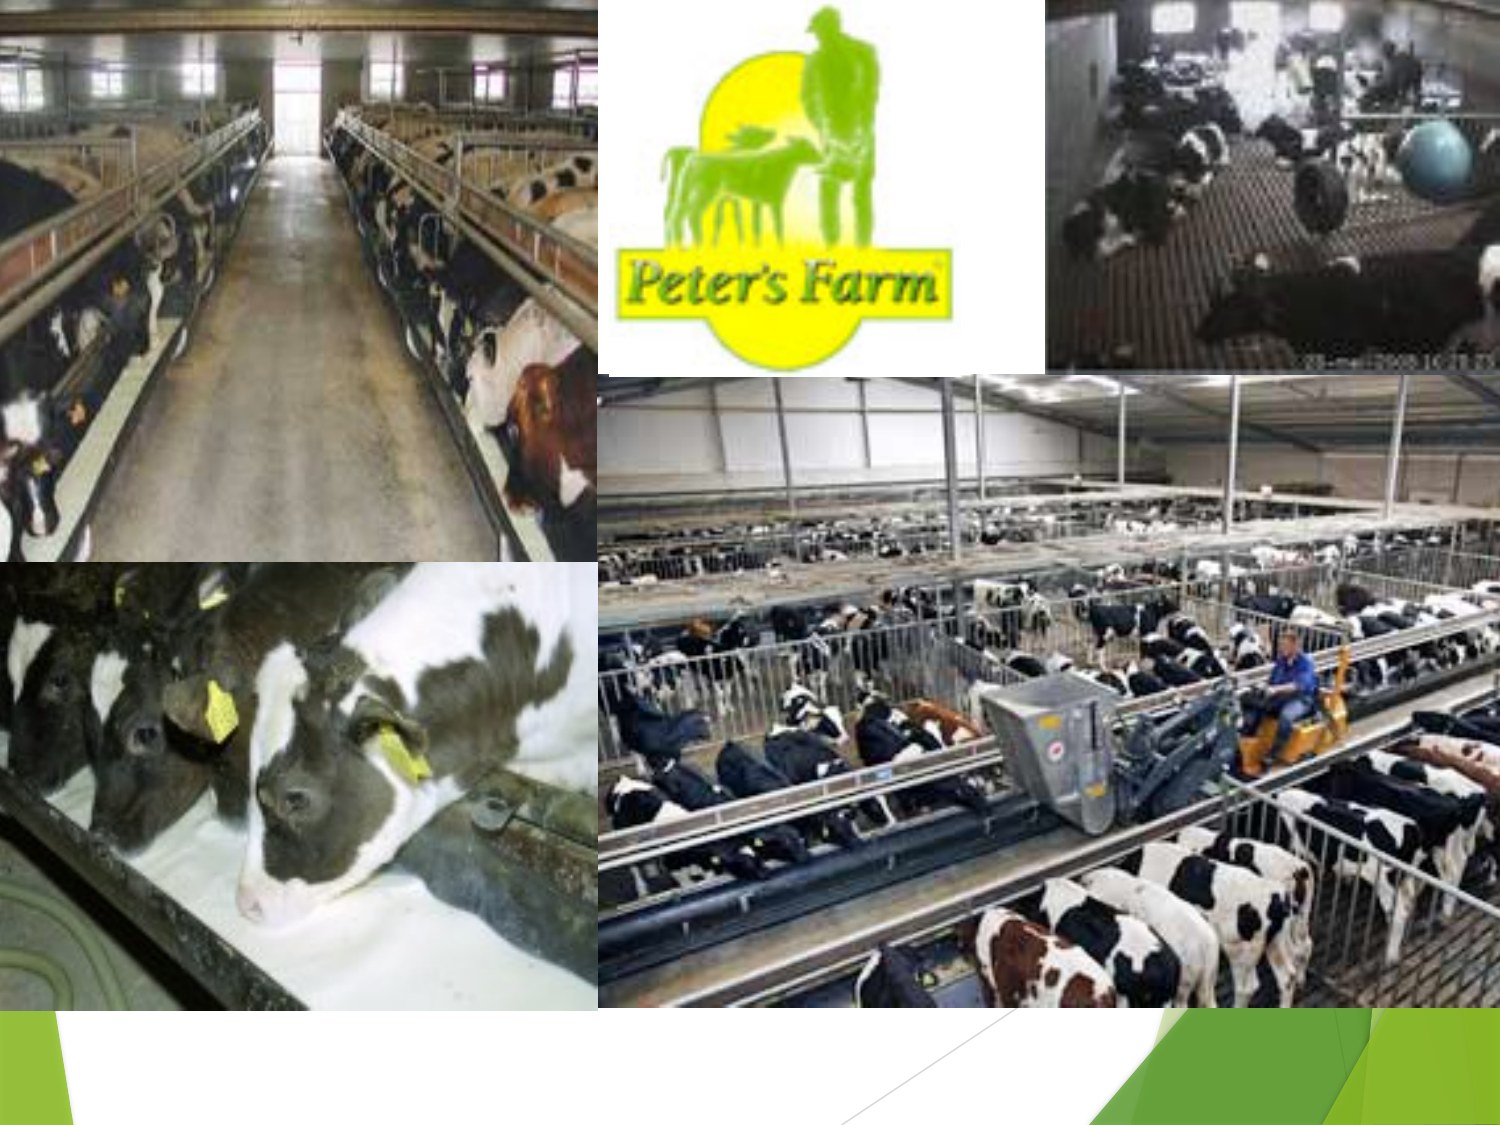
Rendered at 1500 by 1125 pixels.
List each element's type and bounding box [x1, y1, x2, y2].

picture [0, 0, 1500, 1012]
